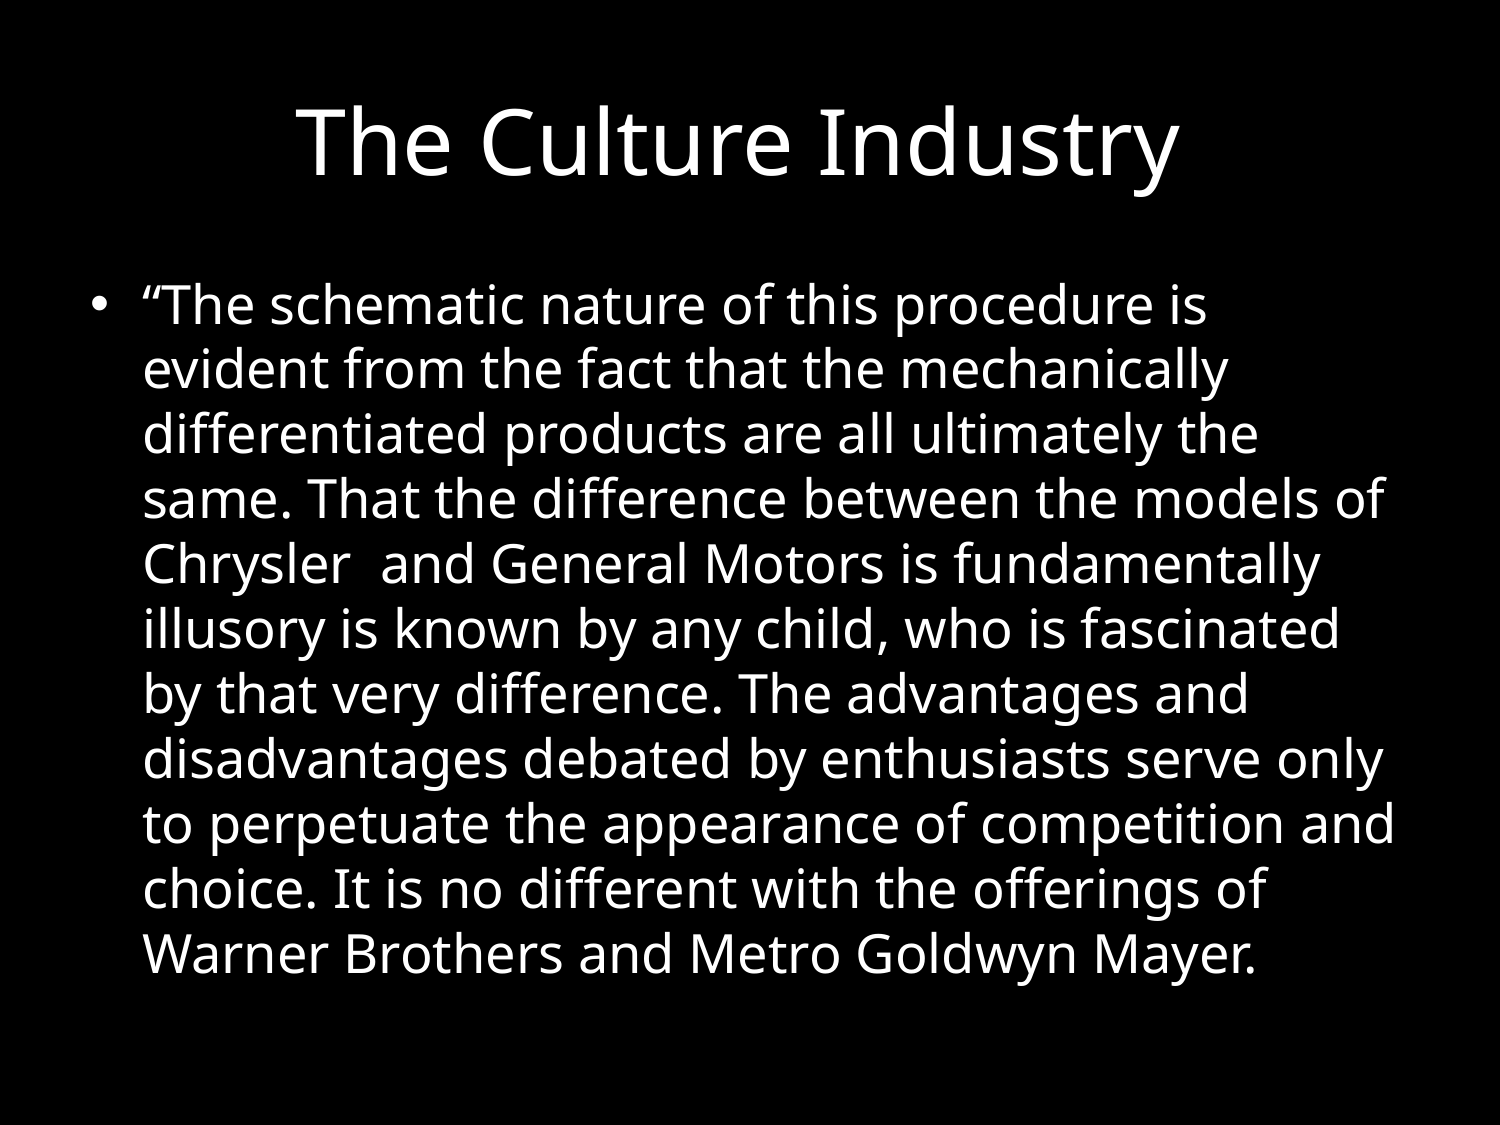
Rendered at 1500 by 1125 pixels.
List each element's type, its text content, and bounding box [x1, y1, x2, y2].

title The Culture Industry [75, 45, 1425, 233]
list “The schematic nature of this procedure is evident from the fact that the mechanically differentiated products are all ultimately the same. That the difference between the models of Chrysler and General Motors is fundamentally illusory is known by any child, who is fascinated by that very difference. The advantages and disadvantages debated by enthusiasts serve only to perpetuate the appearance of competition and choice. It is no different with the offerings of Warner Brothers and Metro Goldwyn Mayer. [75, 262, 1425, 1005]
